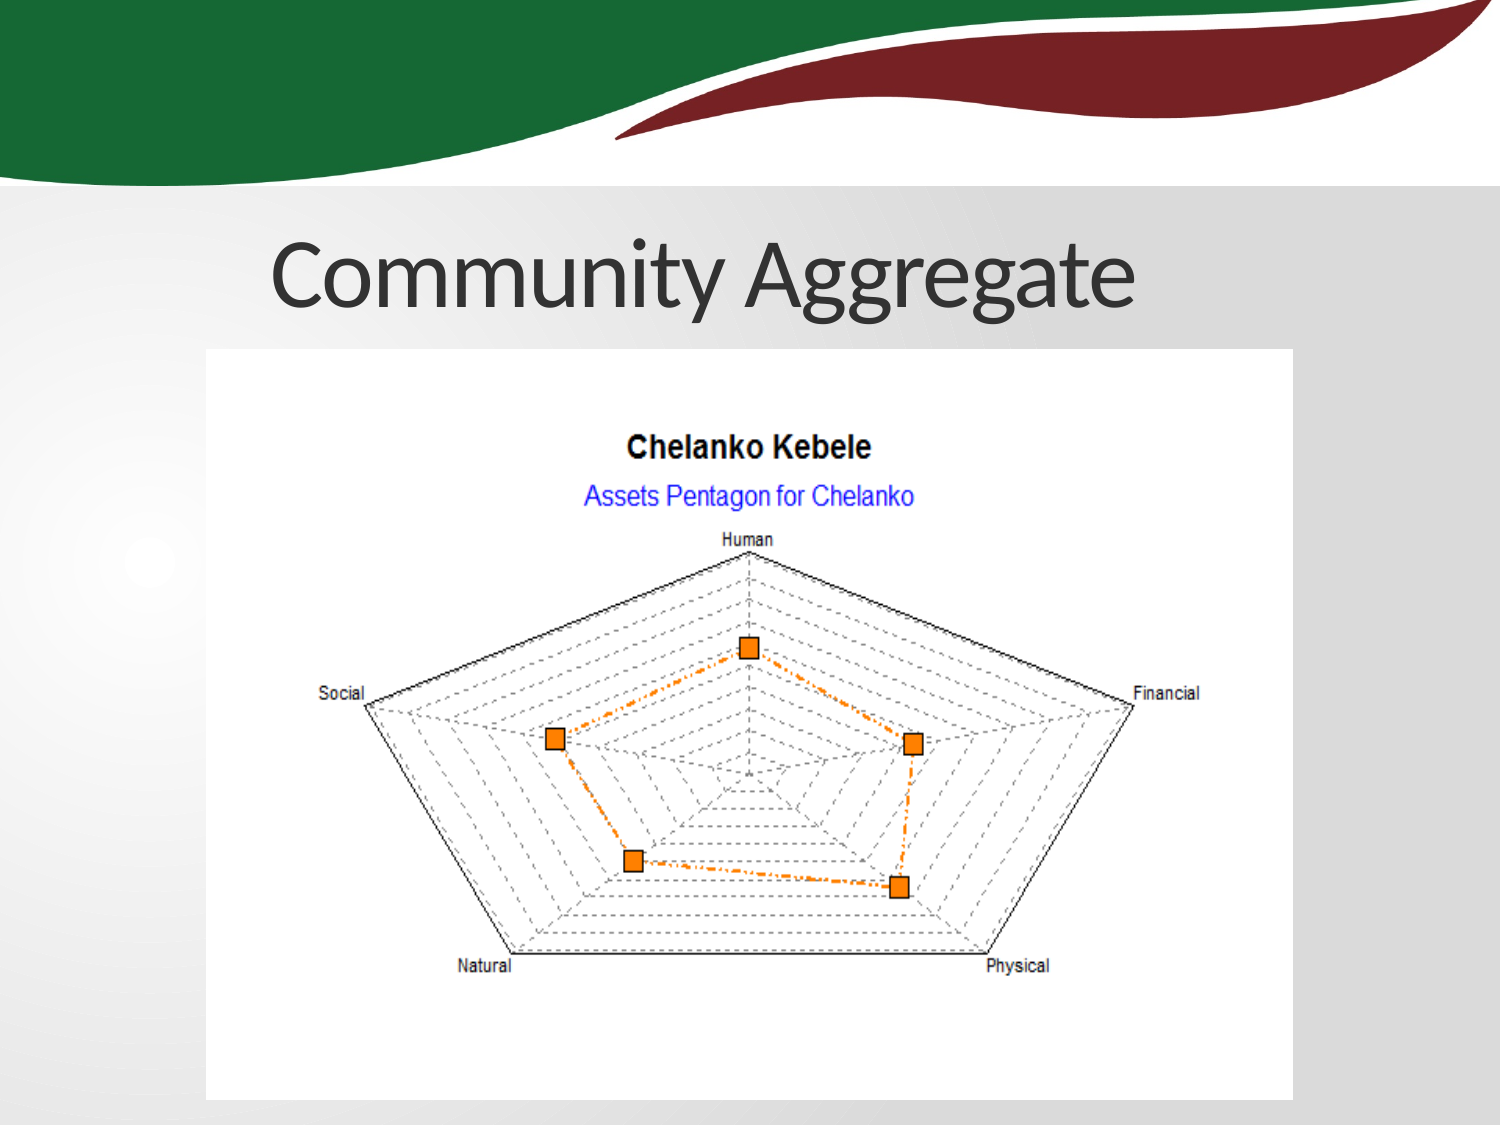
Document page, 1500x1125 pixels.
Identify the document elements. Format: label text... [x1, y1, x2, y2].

title Community Aggregate [137, 200, 1293, 388]
picture [0, 0, 1500, 186]
picture [206, 349, 1294, 1101]
